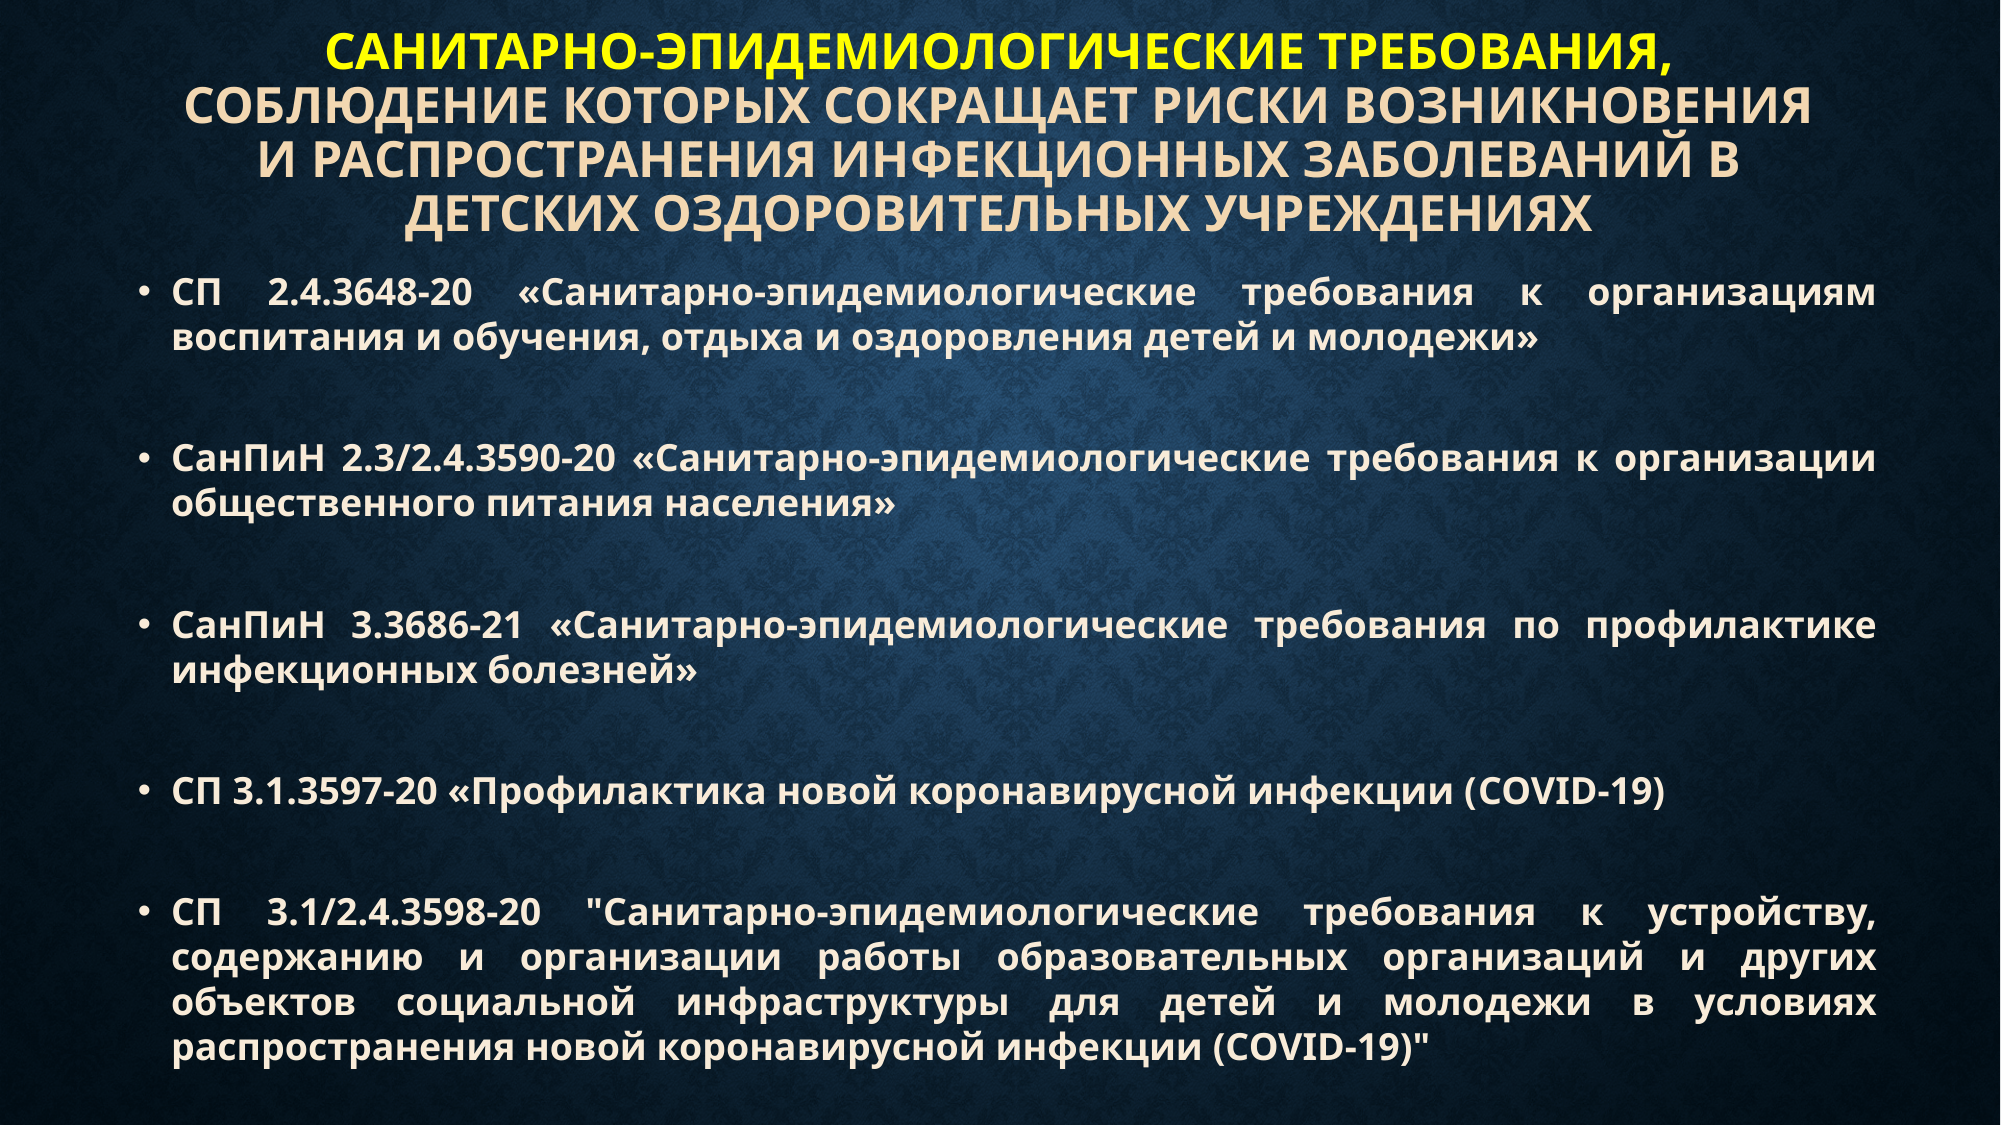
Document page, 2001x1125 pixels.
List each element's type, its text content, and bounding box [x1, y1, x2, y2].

title Санитарно-эпидемиологические требования, соблюдение которых сокращает риски возникновения и распространения инфекционных заболеваний в детских оздоровительных учреждениях [149, 37, 1849, 232]
list СП 2.4.3648-20 «Санитарно-эпидемиологические требования к организациям воспитания и обучения, отдыха и оздоровления детей и молодежи» СанПиН 2.3/2.4.3590-20 «Санитарно-эпидемиологические требования к организации общественного питания населения» СанПиН 3.3686-21 «Санитарно-эпидемиологические требования по профилактике инфекционных болезней» СП 3.1.3597-20 «Профилактика новой коронавирусной инфекции (COVID-19) СП 3.1/2.4.3598-20 "Санитарно-эпидемиологические требования к устройству, содержанию и организации работы образовательных организаций и других объектов социальной инфраструктуры для детей и молодежи в условиях распространения новой коронавирусной инфекции (COVID-19)" [122, 260, 1894, 1079]
